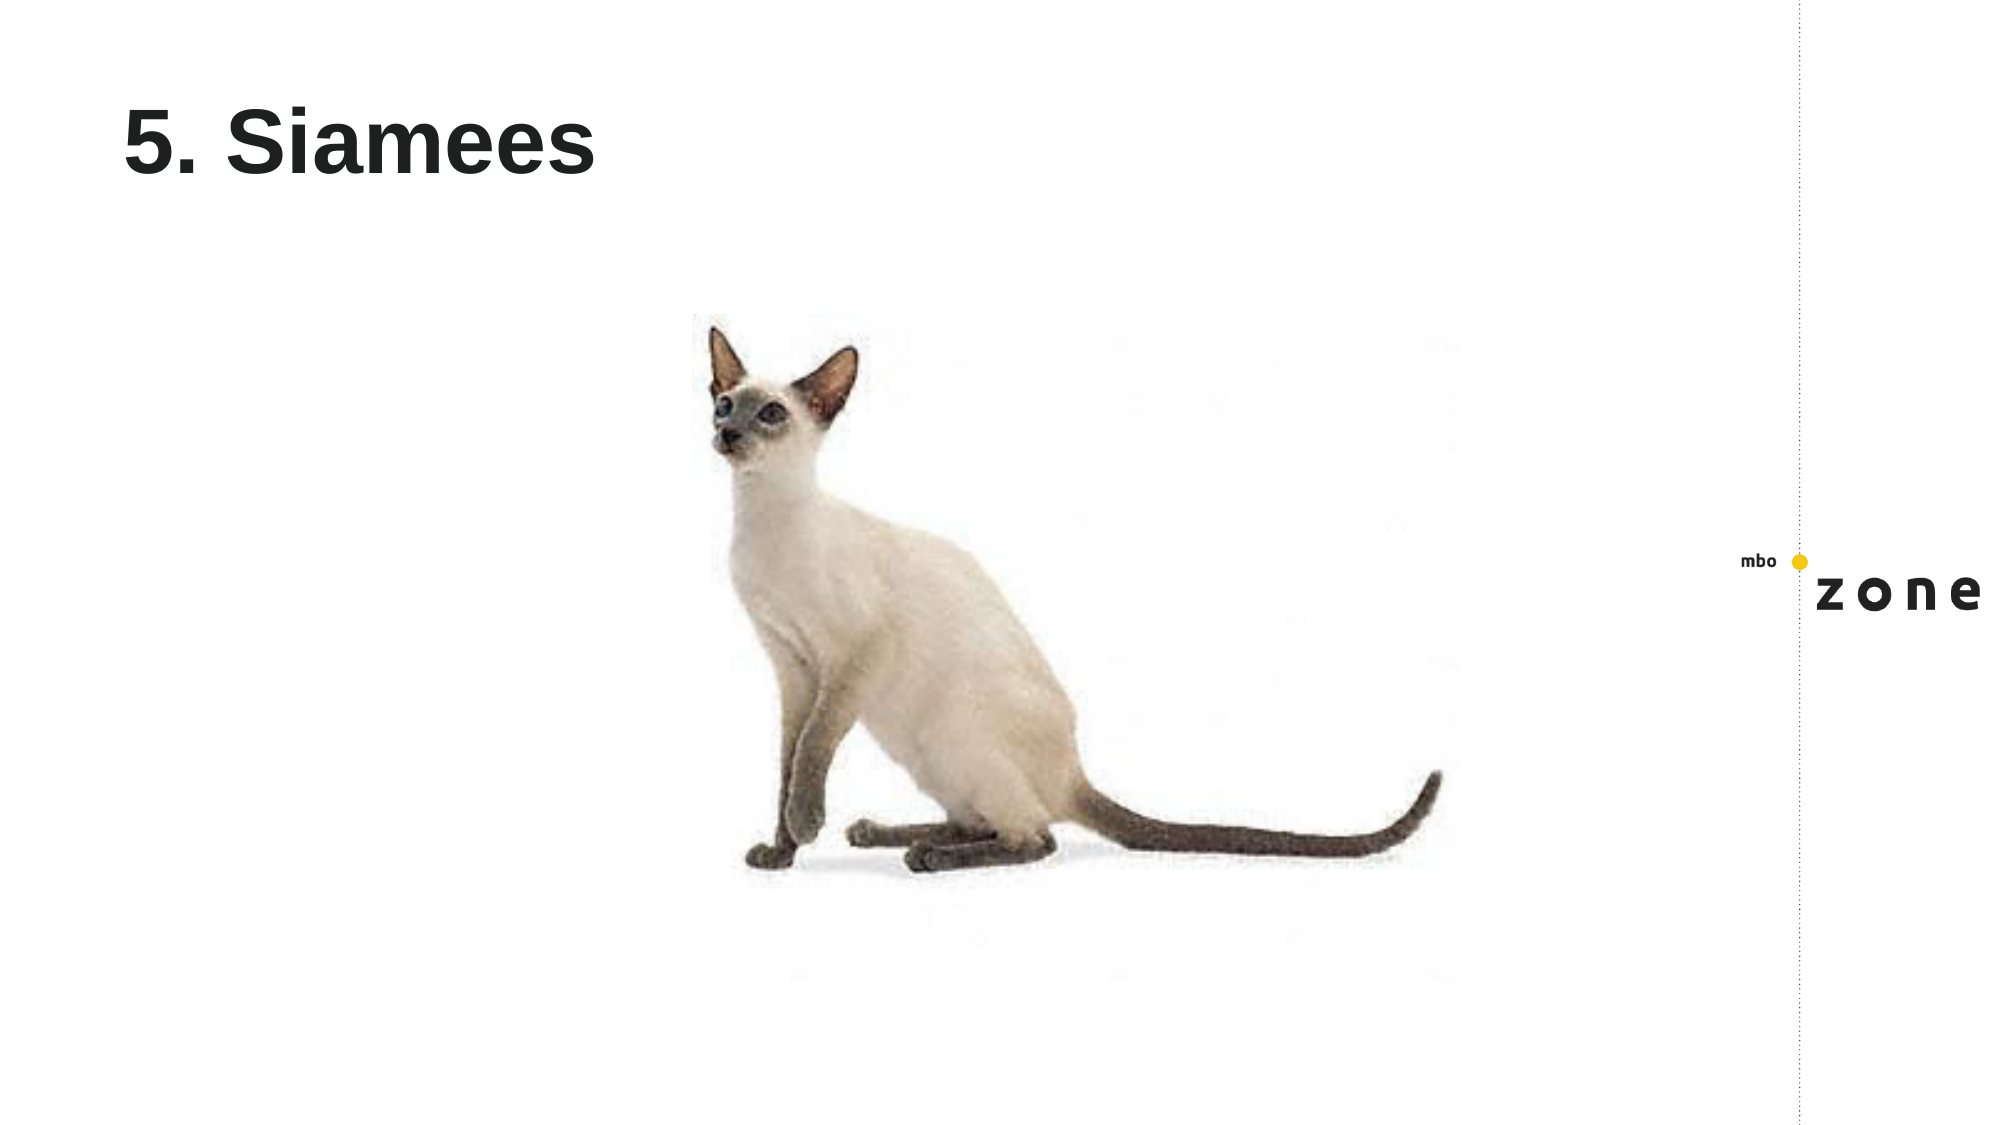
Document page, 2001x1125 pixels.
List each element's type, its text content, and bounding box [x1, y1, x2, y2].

picture [1596, 0, 2001, 1125]
title 5. Siamees [124, 94, 1607, 272]
picture [692, 314, 1461, 986]
